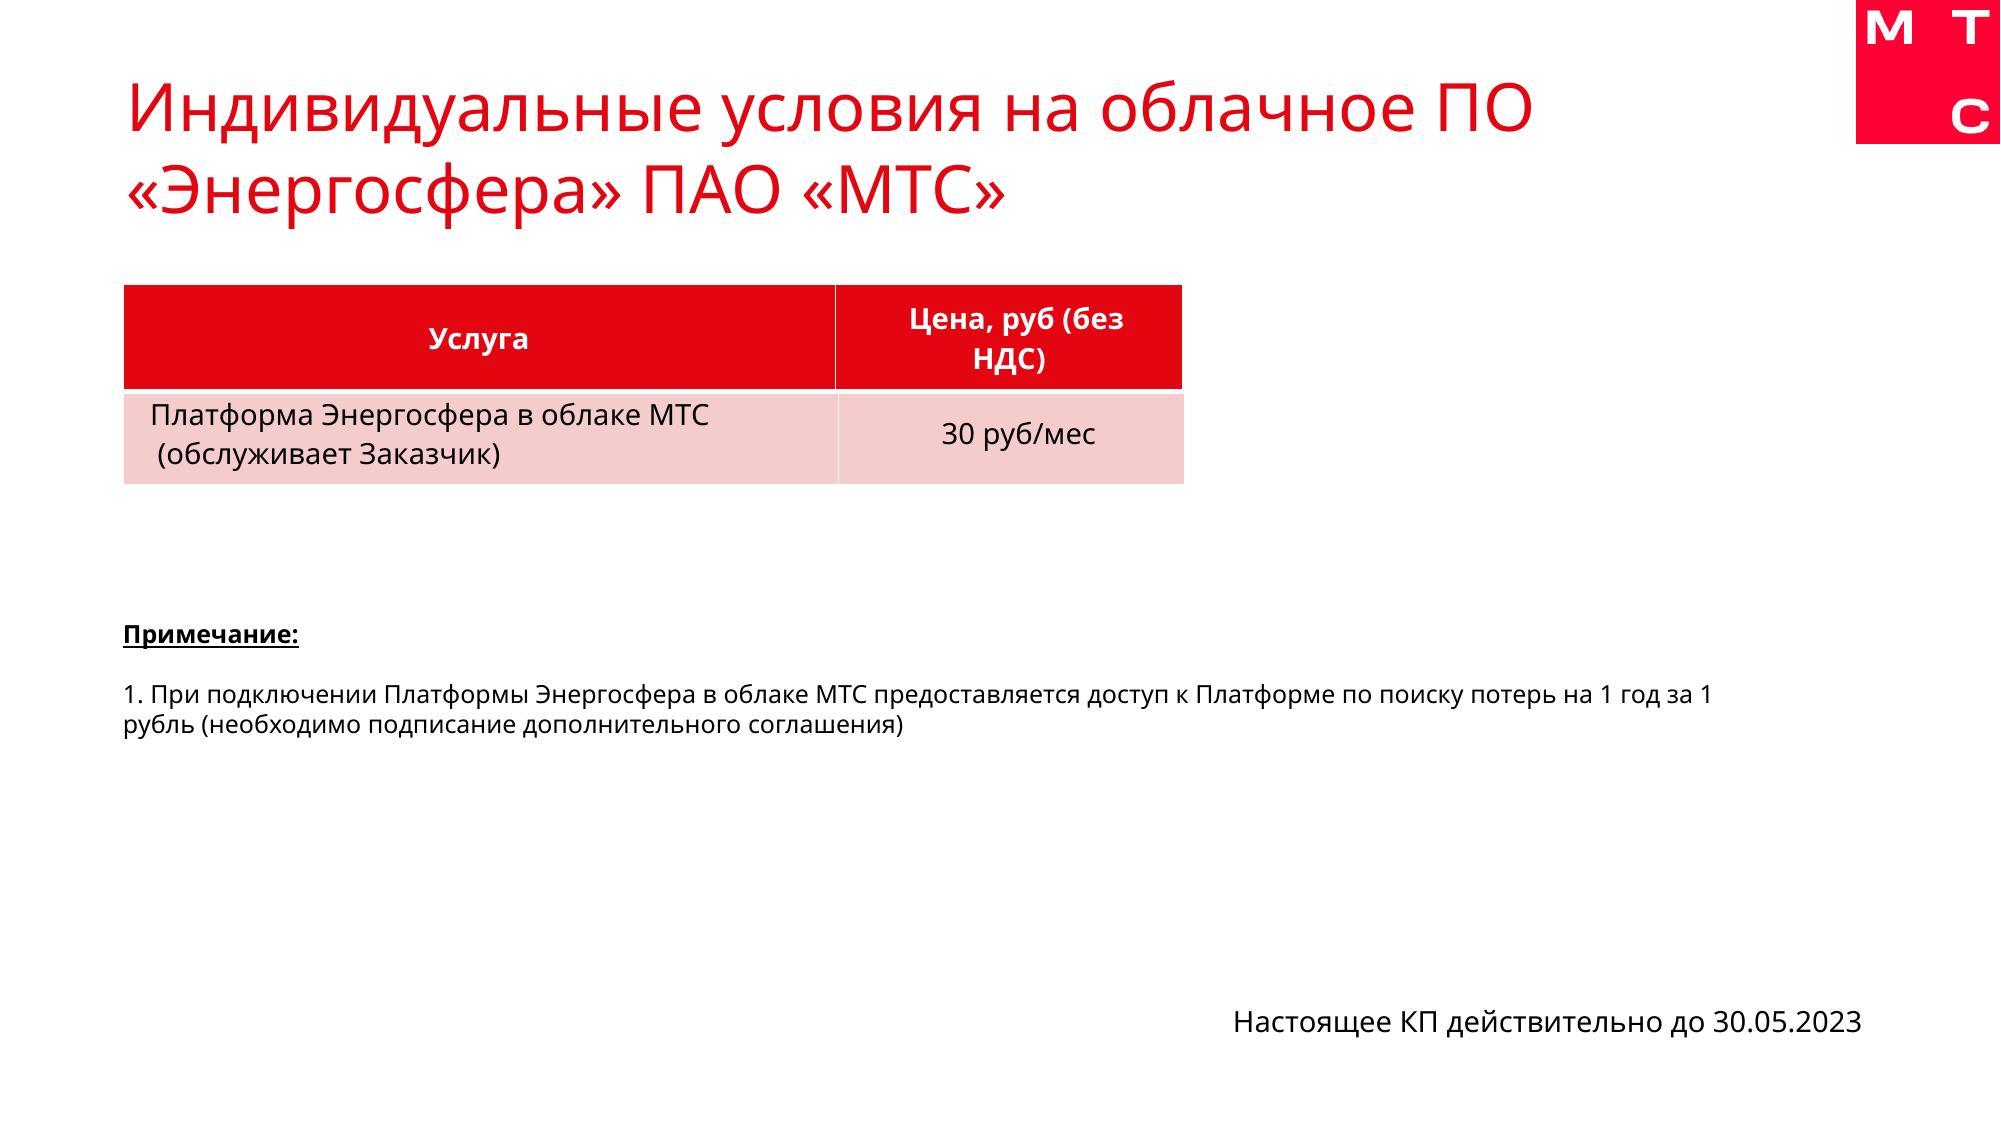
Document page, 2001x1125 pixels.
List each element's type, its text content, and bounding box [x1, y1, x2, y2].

text_box Примечание: 1. При подключении Платформы Энергосфера в облаке МТС предоставляется доступ к Платформе по поиску потерь на 1 год за 1 рубль (необходимо подписание дополнительного соглашения) [122, 618, 1770, 800]
table_header 30 руб/мес [839, 394, 1184, 484]
title Индивидуальные условия на облачное ПО «Энергосфера» ПАО «МТС» [111, 23, 1866, 272]
table_header Услуга [124, 285, 835, 389]
table_header Цена, руб (без НДС) [836, 285, 1182, 389]
table_header Платформа Энергосфера в облаке МТС (обслуживает Заказчик) [124, 394, 838, 484]
text_box Настоящее КП действительно до 30.05.2023 [1218, 995, 1878, 1046]
picture [1856, 0, 2000, 144]
